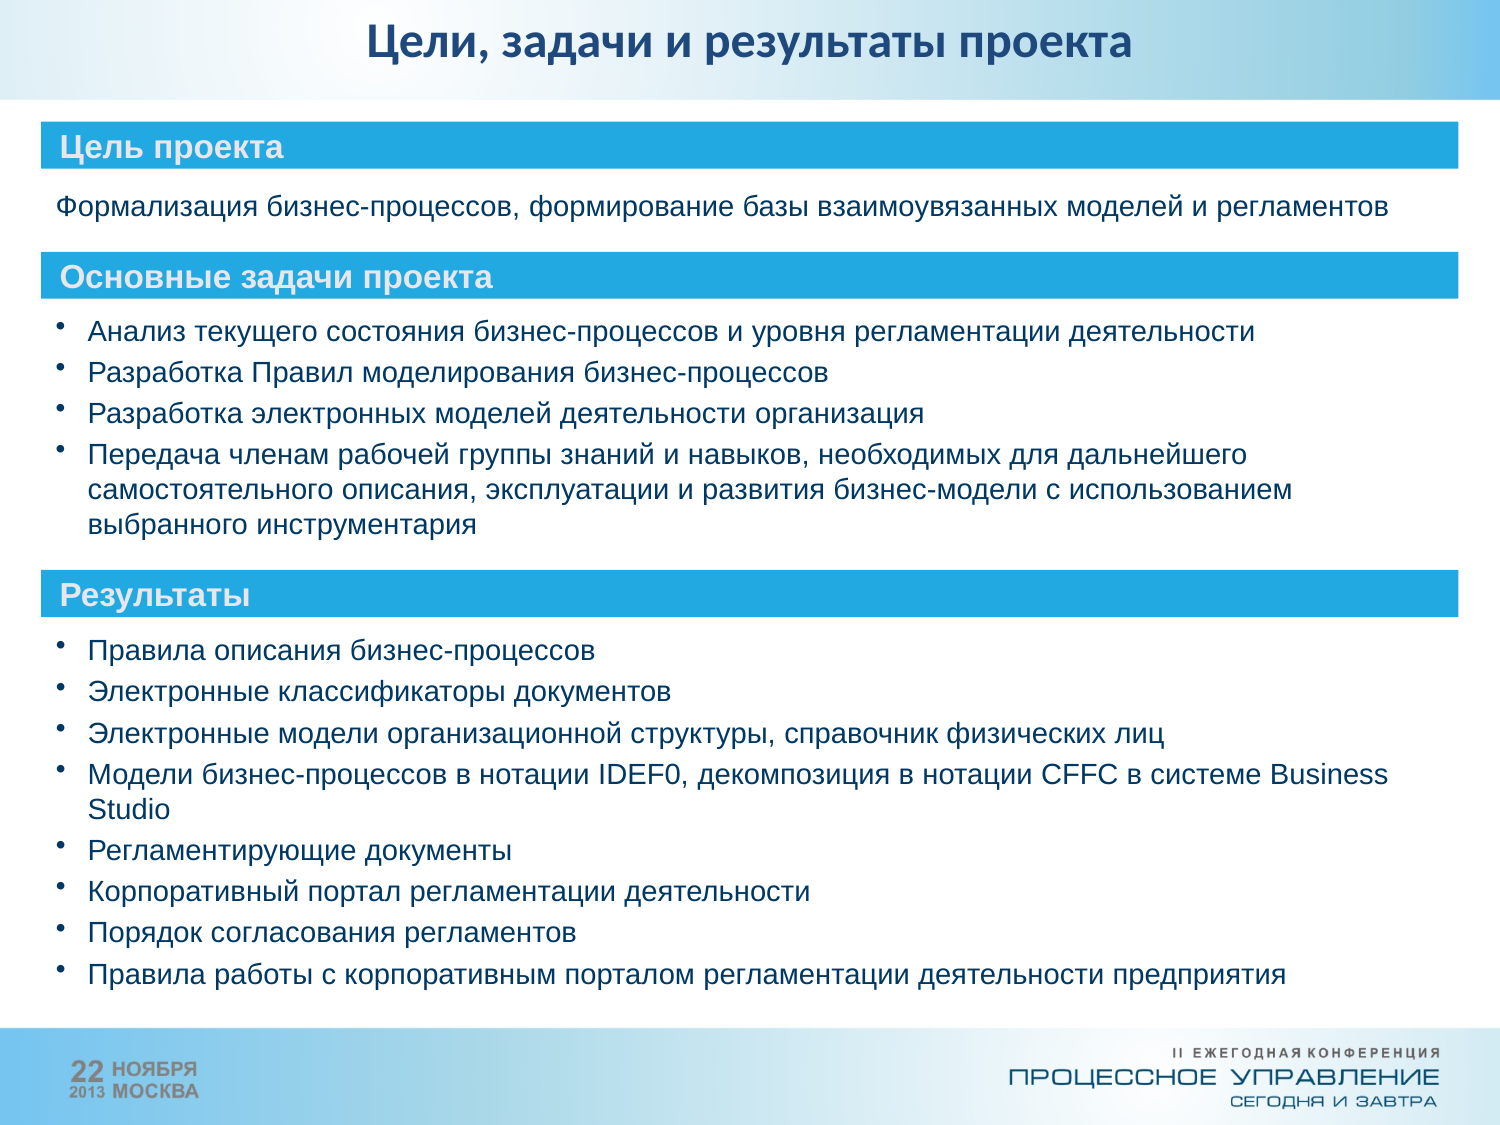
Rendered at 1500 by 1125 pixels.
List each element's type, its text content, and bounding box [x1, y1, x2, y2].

list Цели, задачи и результаты проекта [29, 0, 1471, 102]
text_box Основные задачи проекта [41, 251, 1459, 299]
text_box Цель проекта [41, 121, 1459, 169]
text_box Формализация бизнес-процессов, формирование базы взаимоувязанных моделей и регламентов [40, 168, 1459, 240]
text_box Анализ текущего состояния бизнес-процессов и уровня регламентации деятельности Разработка Правил моделирования бизнес-процессов Разработка электронных моделей деятельности организация Передача членам рабочей группы знаний и навыков, необходимых для дальнейшего самостоятельного описания, эксплуатации и развития бизнес-модели с использованием выбранного инструментария [40, 302, 1459, 551]
text_box Результаты [41, 569, 1459, 618]
picture [0, 0, 1500, 1125]
text_box Правила описания бизнес-процессов Электронные классификаторы документов Электронные модели организационной структуры, справочник физических лиц Модели бизнес-процессов в нотации IDEF0, декомпозиция в нотации CFFC в системе Business Studio Регламентирующие документы Корпоративный портал регламентации деятельности Порядок согласования регламентов Правила работы с корпоративным порталом регламентации деятельности предприятия [41, 621, 1460, 1000]
